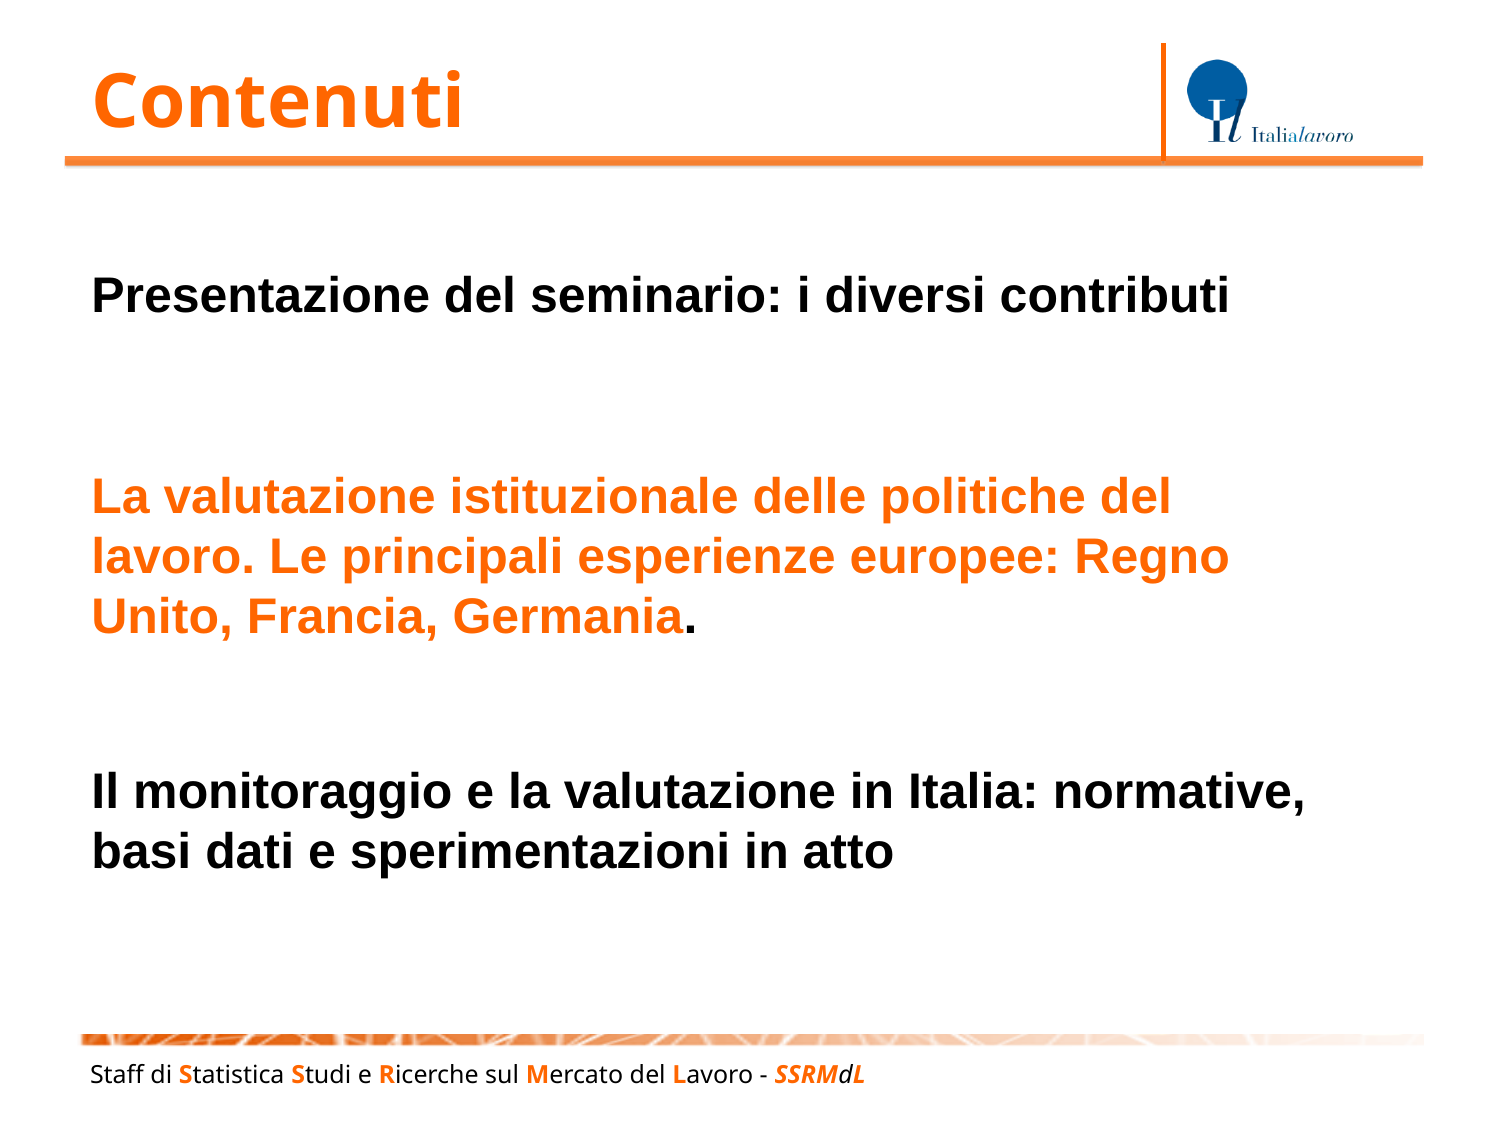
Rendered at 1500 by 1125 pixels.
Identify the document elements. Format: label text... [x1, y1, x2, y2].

text_box Presentazione del seminario: i diversi contributi [76, 255, 1412, 330]
slide_number Staff di Statistica Studi e Ricerche sul Mercato del Lavoro - SSRMdL [75, 1046, 1424, 1103]
text_box Il monitoraggio e la valutazione in Italia: normative, basi dati e sperimentazioni in atto [76, 751, 1365, 887]
text_box La valutazione istituzionale delle politiche del lavoro. Le principali esperienze europee: Regno Unito, Francia, Germania. [76, 456, 1306, 651]
text_box Contenuti [76, 43, 1152, 151]
picture [1187, 59, 1353, 142]
picture [76, 1034, 1424, 1046]
